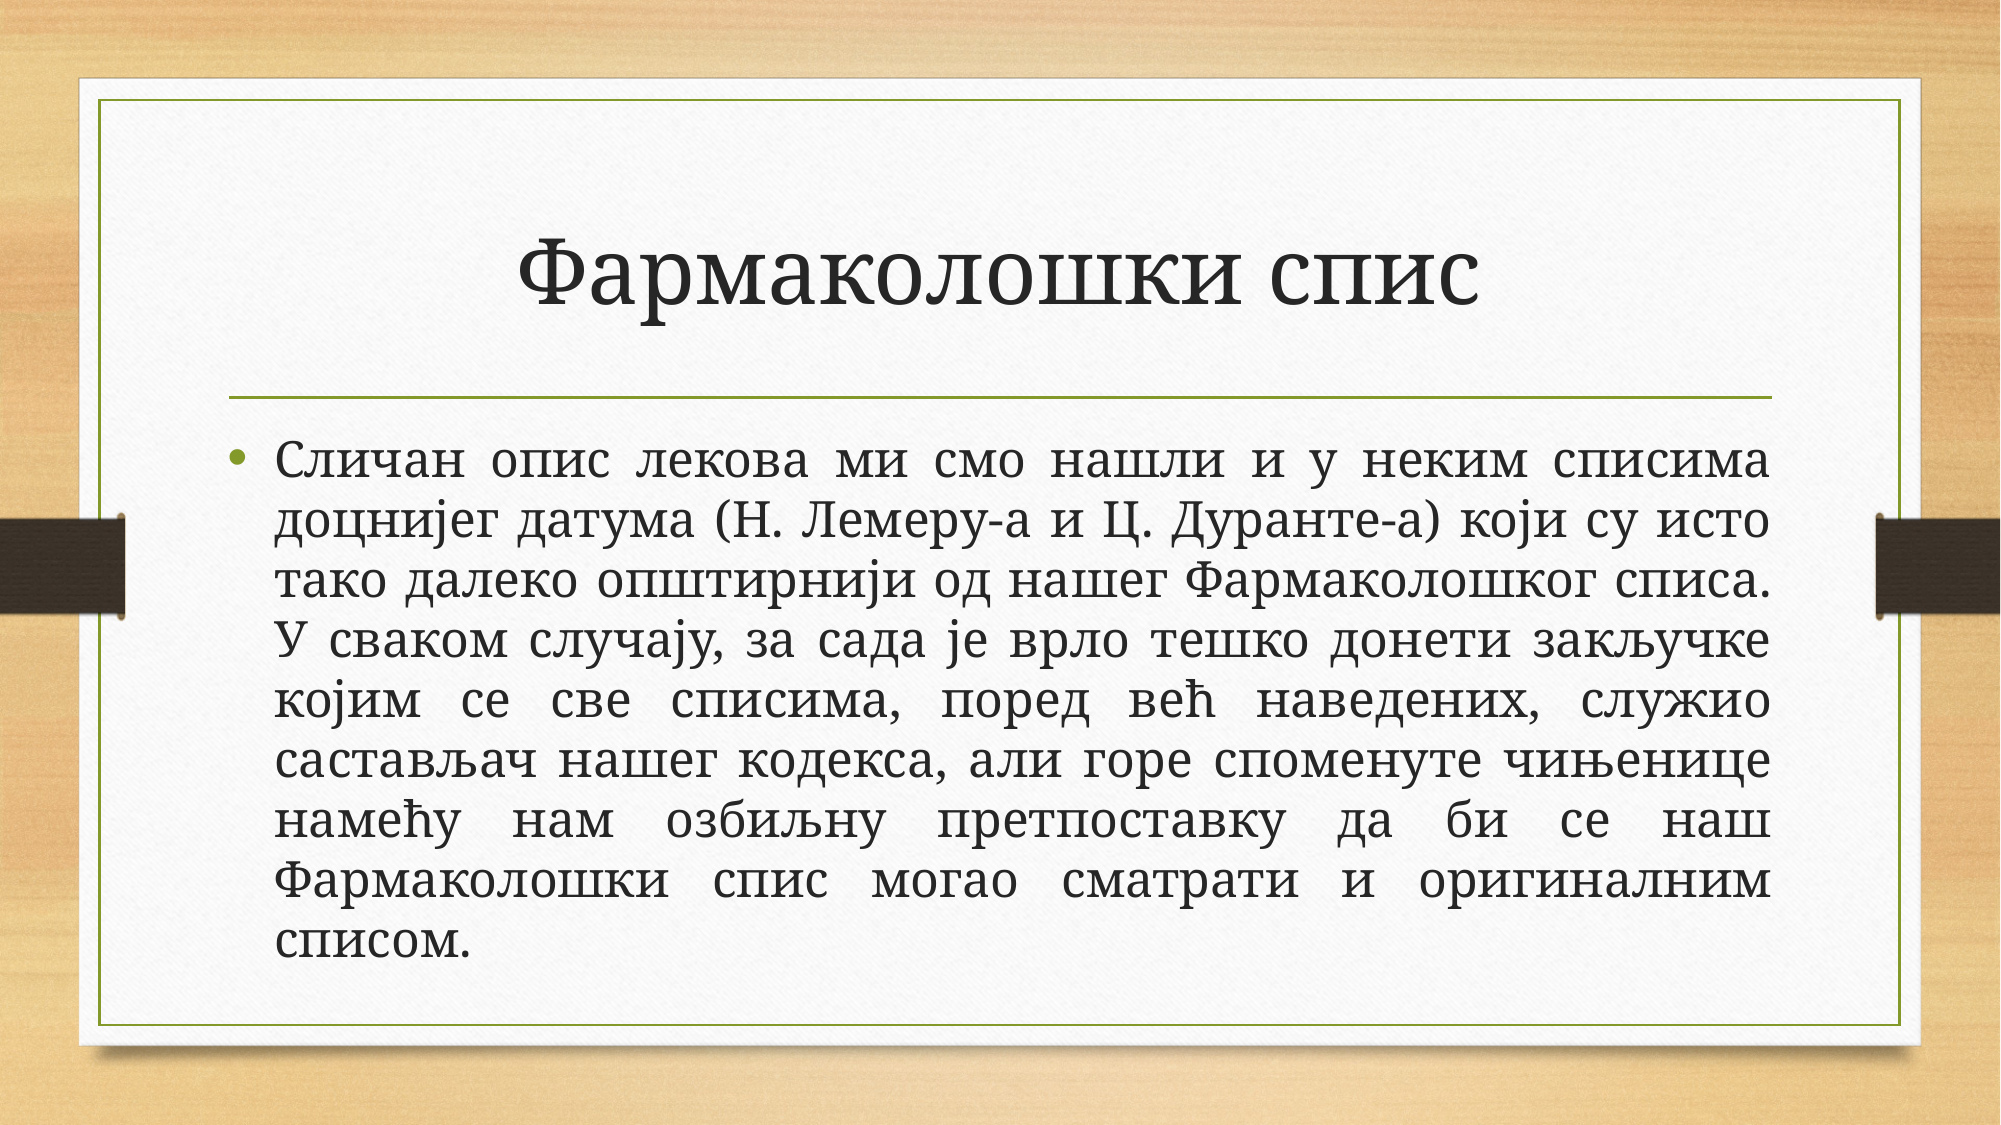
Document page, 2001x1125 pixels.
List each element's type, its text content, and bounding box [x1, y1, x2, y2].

title Фармаколошки спис [212, 161, 1788, 375]
picture [0, 0, 2001, 1125]
list Сличан опис лекова ми смо нашли и у неким списима доцнијег датума (Н. Лемерy-а и Ц. Дуранте-а) који су исто тако далеко општирнији од нашег Фармаколошког списа. У сваком случају, за сада је врло тешко донети закључке којим се све списима, поред већ наведених, служио састављач нашег кодекса, али горе споменуте чињенице намећу нам озбиљну претпоставку да би се наш Фармаколошки спис могао сматрати и оригиналним списом. [212, 419, 1788, 964]
